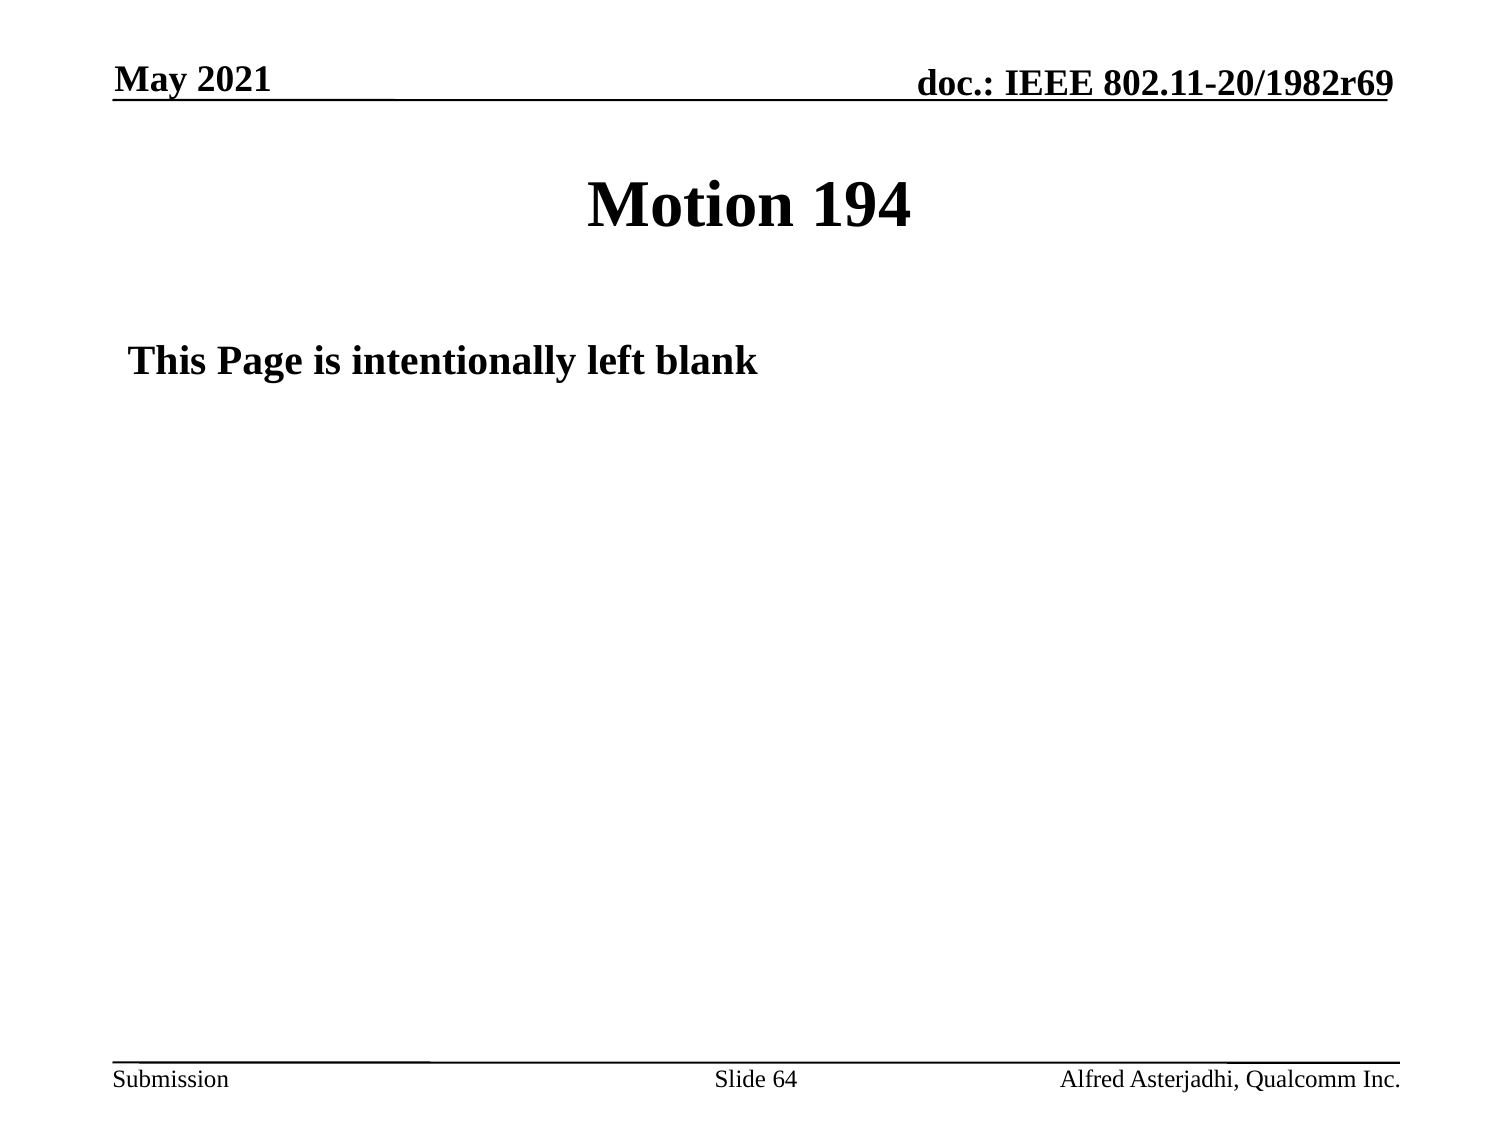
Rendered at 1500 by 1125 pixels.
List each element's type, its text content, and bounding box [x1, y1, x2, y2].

title Motion 194 [112, 112, 1388, 288]
slide_number Slide 64 [712, 1061, 800, 1123]
list This Page is intentionally left blank [112, 324, 1388, 1000]
footer Alfred Asterjadhi, Qualcomm Inc. [878, 1061, 1402, 1093]
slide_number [114, 54, 423, 100]
